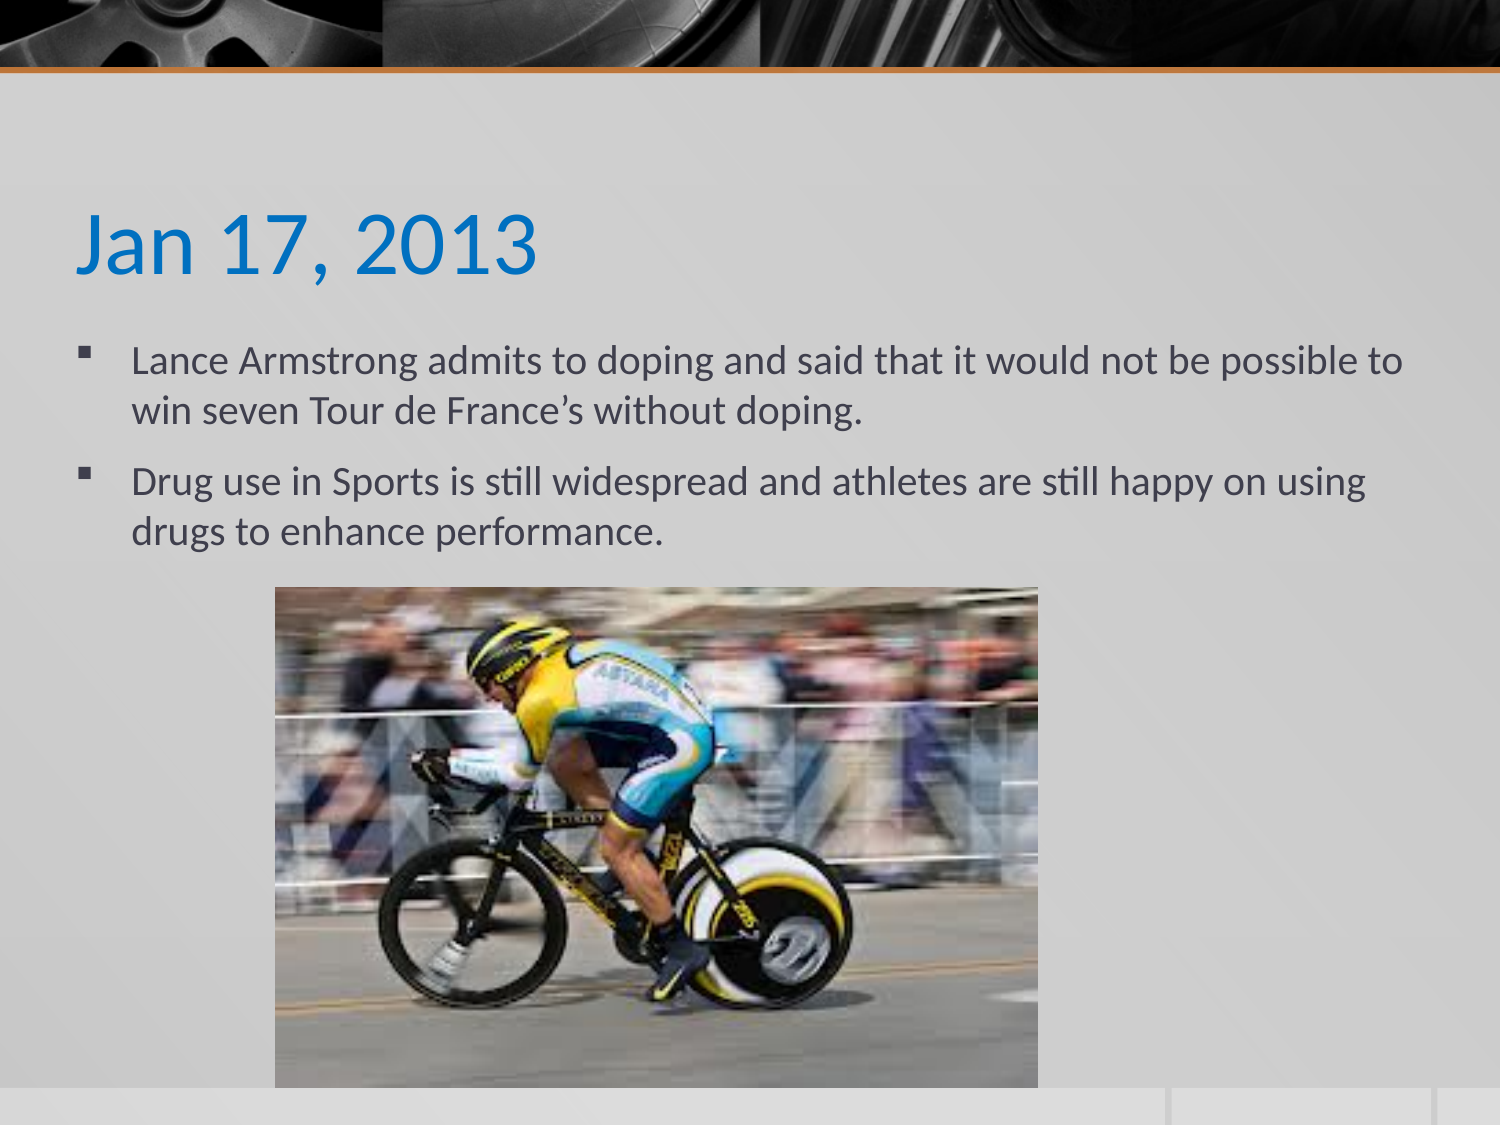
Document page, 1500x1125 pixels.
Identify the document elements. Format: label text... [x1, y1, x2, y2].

title Jan 17, 2013 [75, 162, 1425, 313]
picture [274, 587, 1038, 1089]
picture [0, 0, 1500, 67]
list Lance Armstrong admits to doping and said that it would not be possible to win seven Tour de France’s without doping. Drug use in Sports is still widespread and athletes are still happy on using drugs to enhance performance. [75, 324, 1425, 1005]
